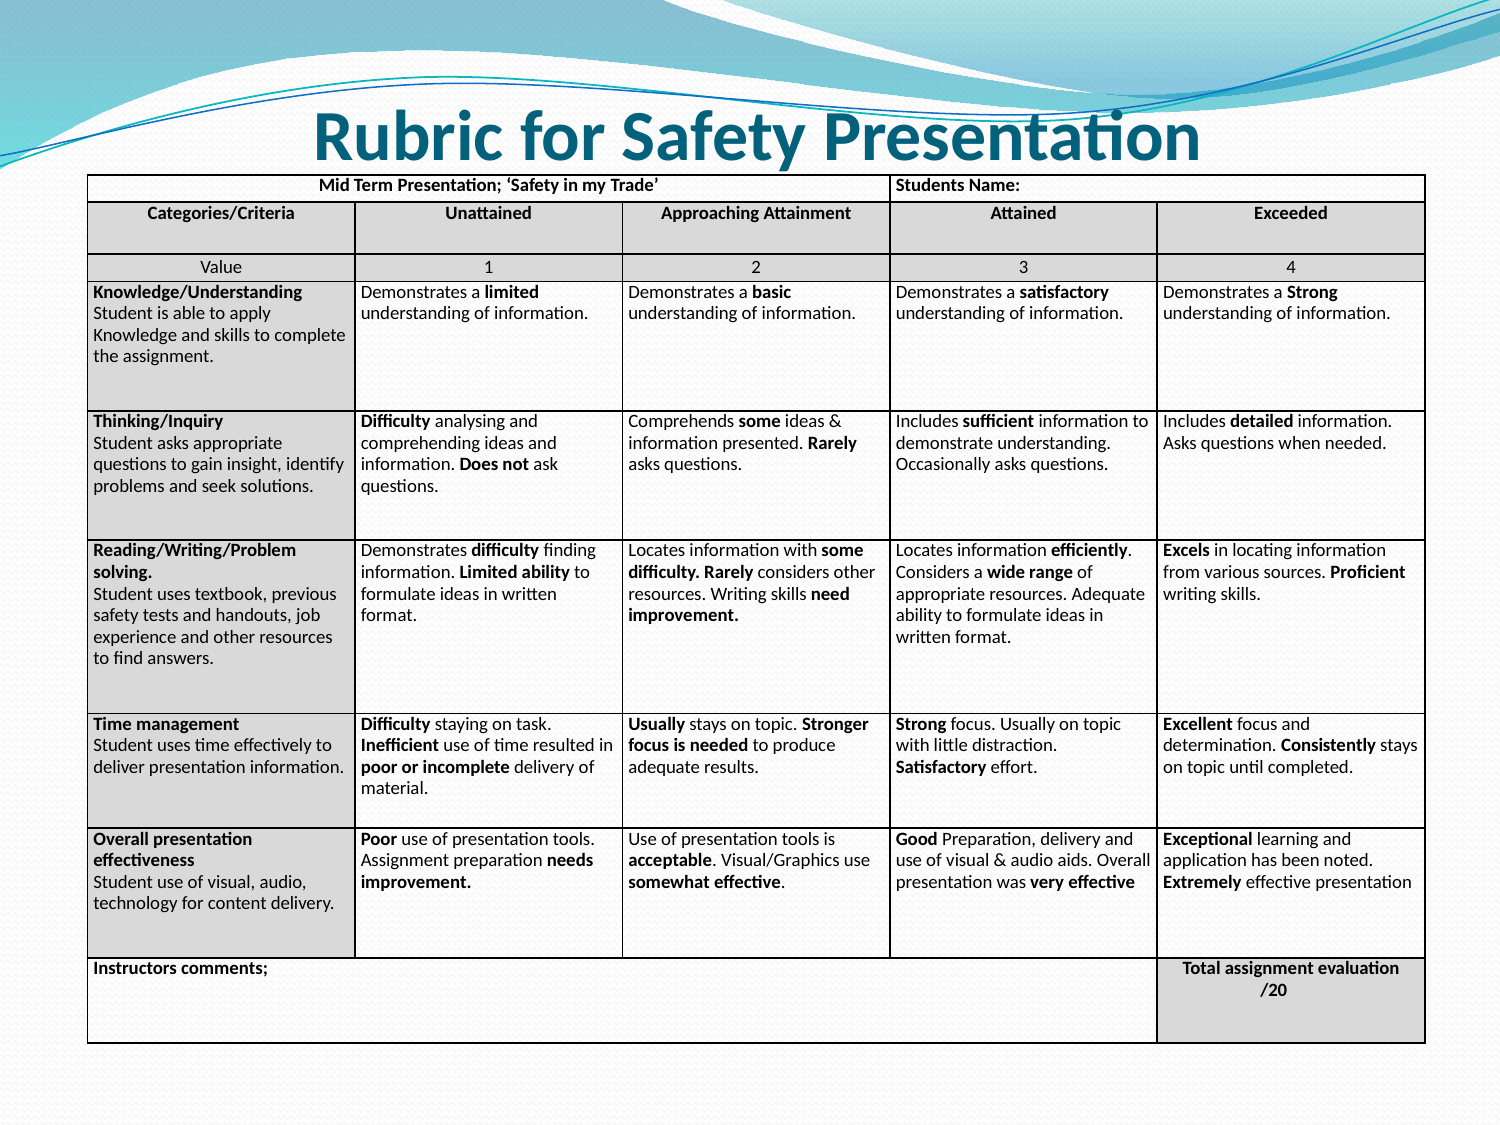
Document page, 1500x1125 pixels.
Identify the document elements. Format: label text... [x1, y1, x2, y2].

table_cell Unattained [356, 203, 622, 253]
table_cell Total assignment evaluation /20 [1158, 959, 1424, 1042]
table_cell Includes sufficient information to demonstrate understanding. Occasionally asks questions. [891, 412, 1156, 539]
table_cell 1 [356, 255, 622, 281]
table_cell 2 [623, 255, 889, 281]
table_cell Demonstrates difficulty finding information. Limited ability to formulate ideas in written format. [356, 541, 622, 713]
table_cell Locates information with some difficulty. Rarely considers other resources. Writing skills need improvement. [623, 541, 889, 713]
table_cell Value [88, 255, 354, 281]
table_cell Categories/Criteria [88, 203, 354, 253]
text_box [606, 16, 787, 59]
table_cell Demonstrates a satisfactory understanding of information. [891, 282, 1156, 410]
title Rubric for Safety Presentation [75, 45, 1425, 175]
table_cell Poor use of presentation tools. Assignment preparation needs improvement. [356, 829, 622, 957]
table_cell Difficulty analysing and comprehending ideas and information. Does not ask questions. [356, 412, 622, 539]
table_header Mid Term Presentation; ‘Safety in my Trade’ [88, 176, 889, 201]
table_cell Comprehends some ideas & information presented. Rarely asks questions. [623, 412, 889, 539]
table_cell Demonstrates a basic understanding of information. [623, 282, 889, 410]
table_cell Knowledge/Understanding Student is able to apply Knowledge and skills to complete the assignment. [88, 282, 354, 410]
table_cell Usually stays on topic. Stronger focus is needed to produce adequate results. [623, 714, 889, 827]
table_cell Difficulty staying on task. Inefficient use of time resulted in poor or incomplete delivery of material. [356, 714, 622, 827]
table_cell Excellent focus and determination. Consistently stays on topic until completed. [1158, 714, 1424, 827]
table_cell Time management Student uses time effectively to deliver presentation information. [88, 714, 354, 827]
table_cell Locates information efficiently. Considers a wide range of appropriate resources. Adequate ability to formulate ideas in written format. [891, 541, 1156, 713]
table_header Students Name: [891, 176, 1424, 201]
table_cell Strong focus. Usually on topic with little distraction. Satisfactory effort. [891, 714, 1156, 827]
table_cell Excels in locating information from various sources. Proficient writing skills. [1158, 541, 1424, 713]
table_cell Good Preparation, delivery and use of visual & audio aids. Overall presentation was very effective [891, 829, 1156, 957]
table_cell Reading/Writing/Problem solving. Student uses textbook, previous safety tests and handouts, job experience and other resources to find answers. [88, 541, 354, 713]
table_cell Demonstrates a limited understanding of information. [356, 282, 622, 410]
table_cell Use of presentation tools is acceptable. Visual/Graphics use somewhat effective. [623, 829, 889, 957]
table_cell 3 [891, 255, 1156, 281]
table_cell Overall presentation effectiveness Student use of visual, audio, technology for content delivery. [88, 829, 354, 957]
table_cell Includes detailed information. Asks questions when needed. [1158, 412, 1424, 539]
table_cell Instructors comments; [88, 959, 1156, 1042]
table_cell Thinking/Inquiry Student asks appropriate questions to gain insight, identify problems and seek solutions. [88, 412, 354, 539]
table_cell Demonstrates a Strong understanding of information. [1158, 282, 1424, 410]
table_cell Attained [891, 203, 1156, 253]
table_cell Approaching Attainment [623, 203, 889, 253]
table_cell Exceptional learning and application has been noted. Extremely effective presentation [1158, 829, 1424, 957]
table_cell Exceeded [1158, 203, 1424, 253]
table_cell 4 [1158, 255, 1424, 281]
